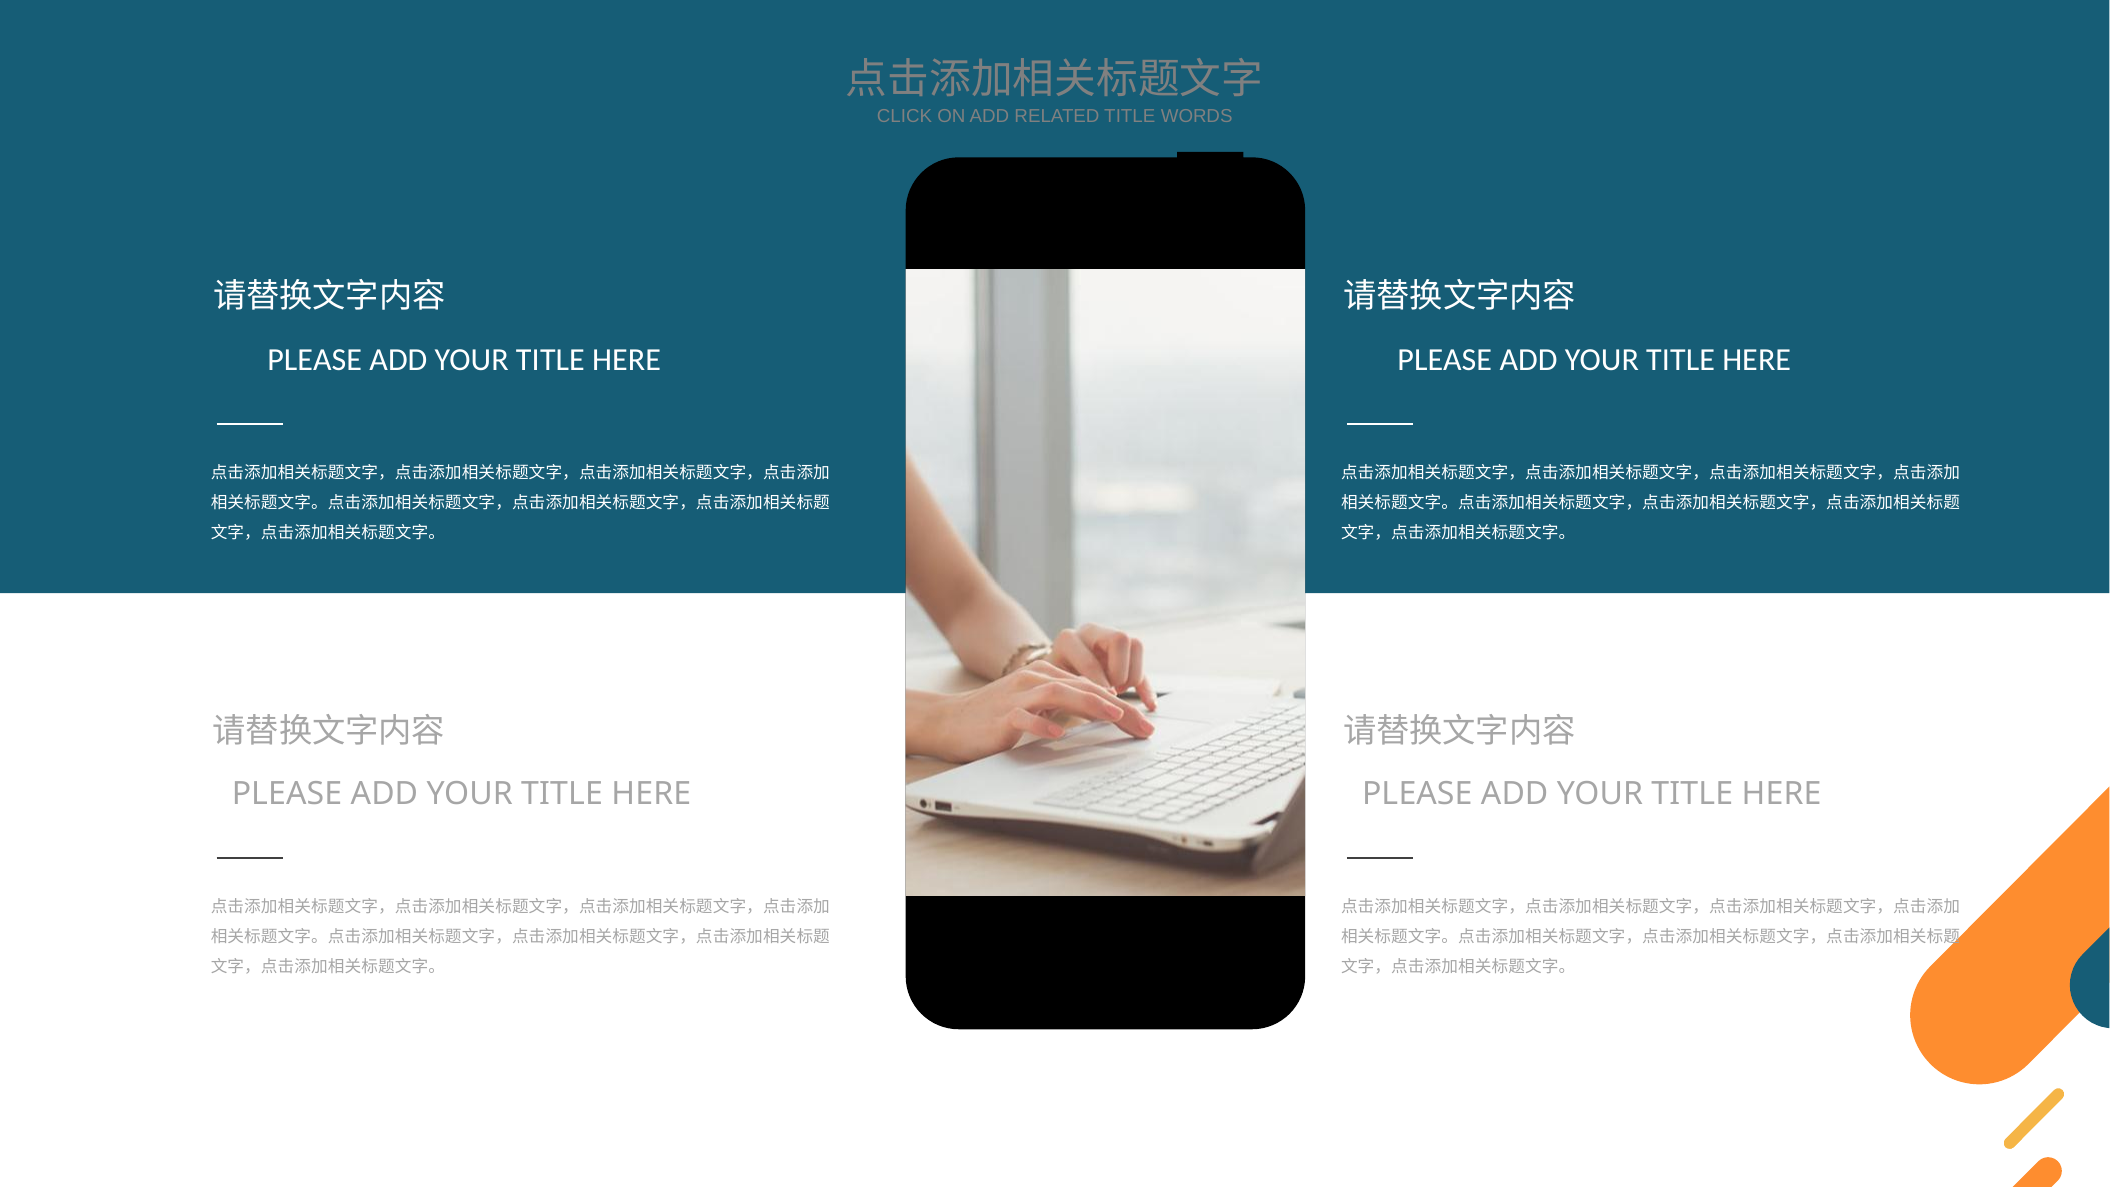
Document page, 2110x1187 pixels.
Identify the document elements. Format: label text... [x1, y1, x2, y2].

text_box CLICK ON ADD RELATED TITLE WORDS [852, 95, 1257, 130]
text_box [905, 151, 1306, 1030]
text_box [1326, 266, 1976, 551]
text_box [0, 0, 2110, 594]
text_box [196, 701, 846, 982]
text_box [1326, 701, 1976, 982]
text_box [196, 266, 846, 551]
text_box 点击添加相关标题文字 [803, 44, 1307, 107]
